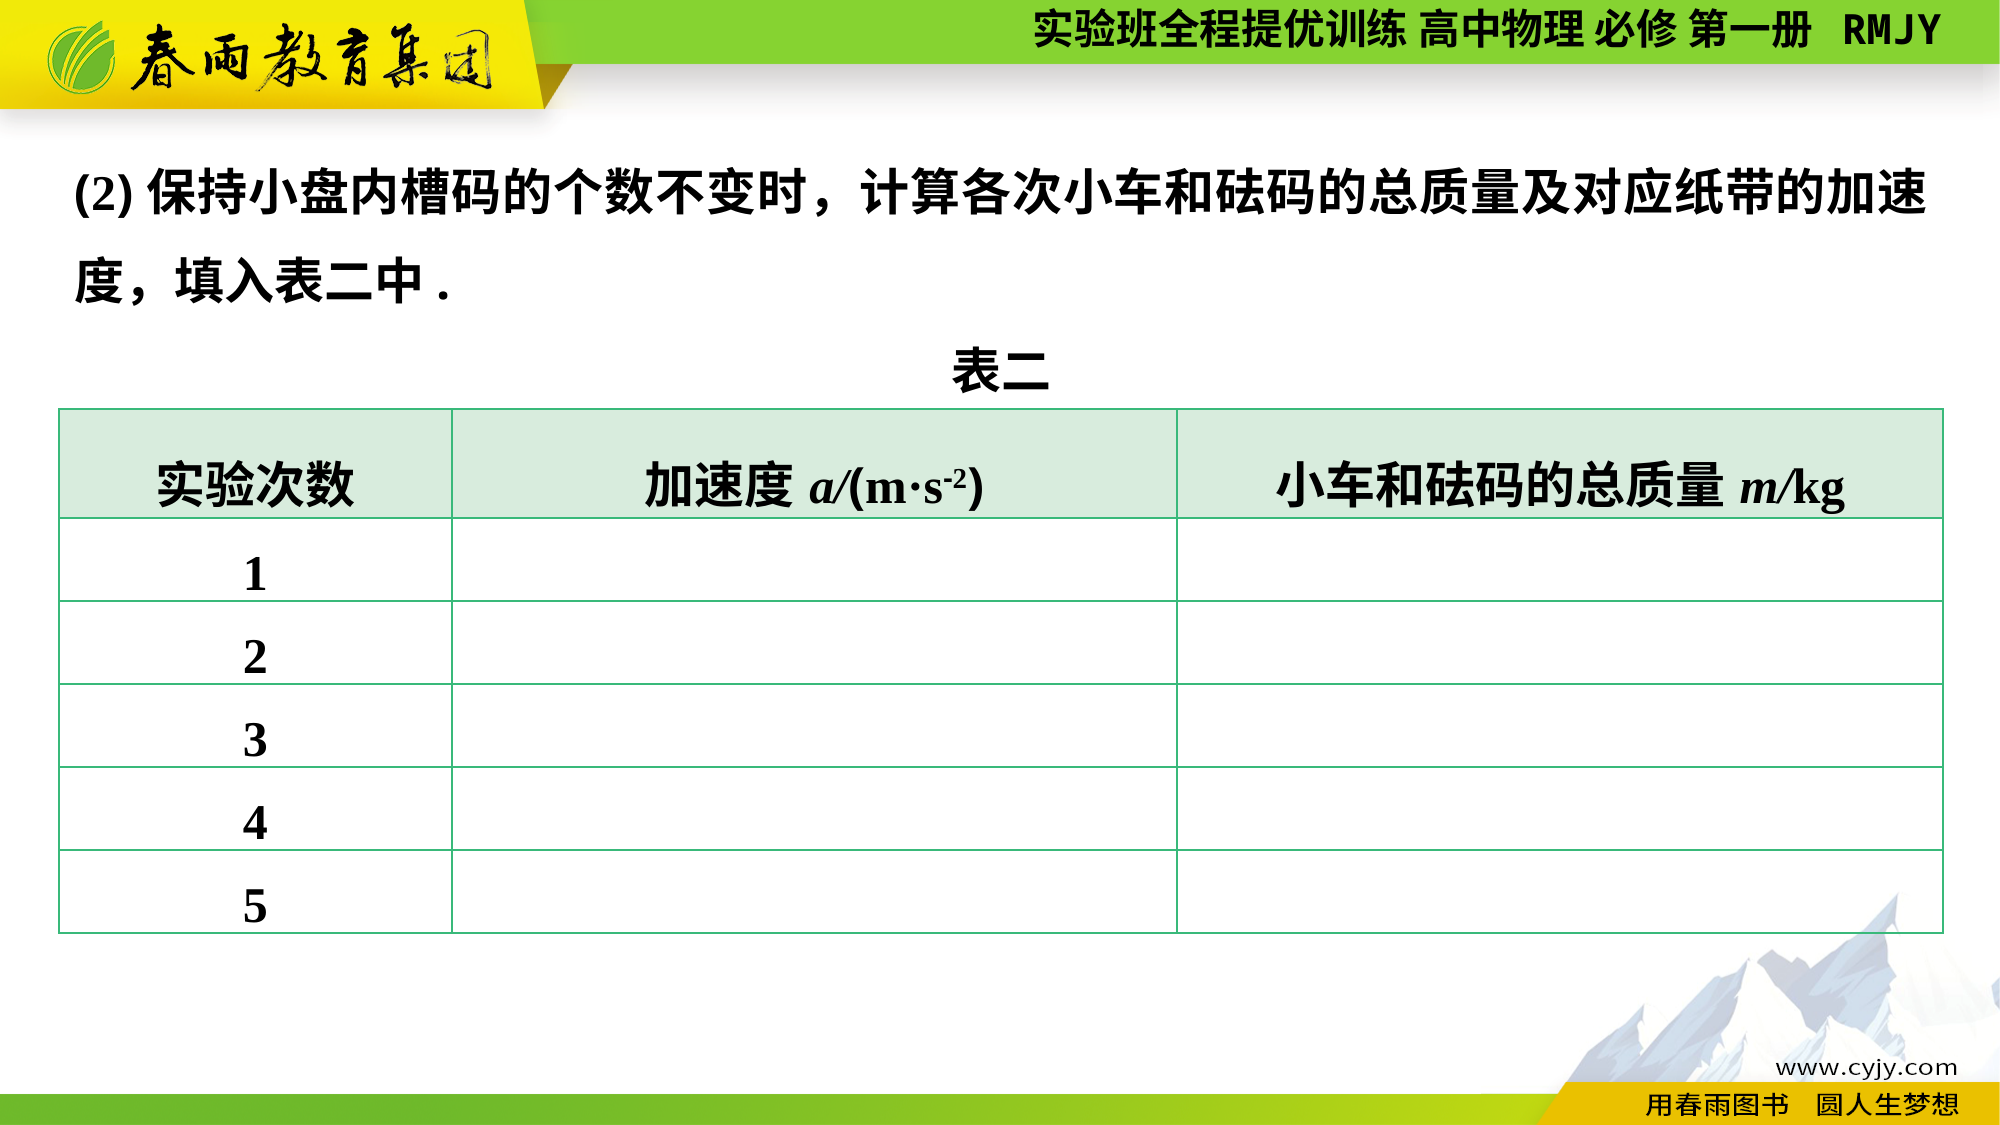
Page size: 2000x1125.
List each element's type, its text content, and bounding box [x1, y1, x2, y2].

table_cell [1178, 519, 1942, 600]
table_cell [453, 685, 1176, 766]
table_cell [1178, 851, 1942, 932]
table_cell [453, 602, 1176, 683]
table_cell [453, 519, 1176, 600]
table_header 实验次数 [60, 410, 451, 517]
table_cell [1178, 685, 1942, 766]
table_cell 3 [60, 685, 451, 766]
table_cell [1178, 602, 1942, 683]
table_cell [453, 851, 1176, 932]
table_cell 4 [60, 768, 451, 849]
table_cell 1 [60, 519, 451, 600]
table_cell [453, 768, 1176, 849]
list (2)保持小盘内槽码的个数不变时，计算各次小车和砝码的总质量及对应纸带的加速度，填入表二中. 表二 [59, 122, 1944, 408]
table_cell [1178, 768, 1942, 849]
picture [0, 0, 2000, 1125]
table_cell 5 [60, 851, 451, 932]
table_header 加速度a/(m·s-2) [453, 410, 1176, 517]
table_header 小车和砝码的总质量m/kg [1178, 410, 1942, 517]
table_cell 2 [60, 602, 451, 683]
